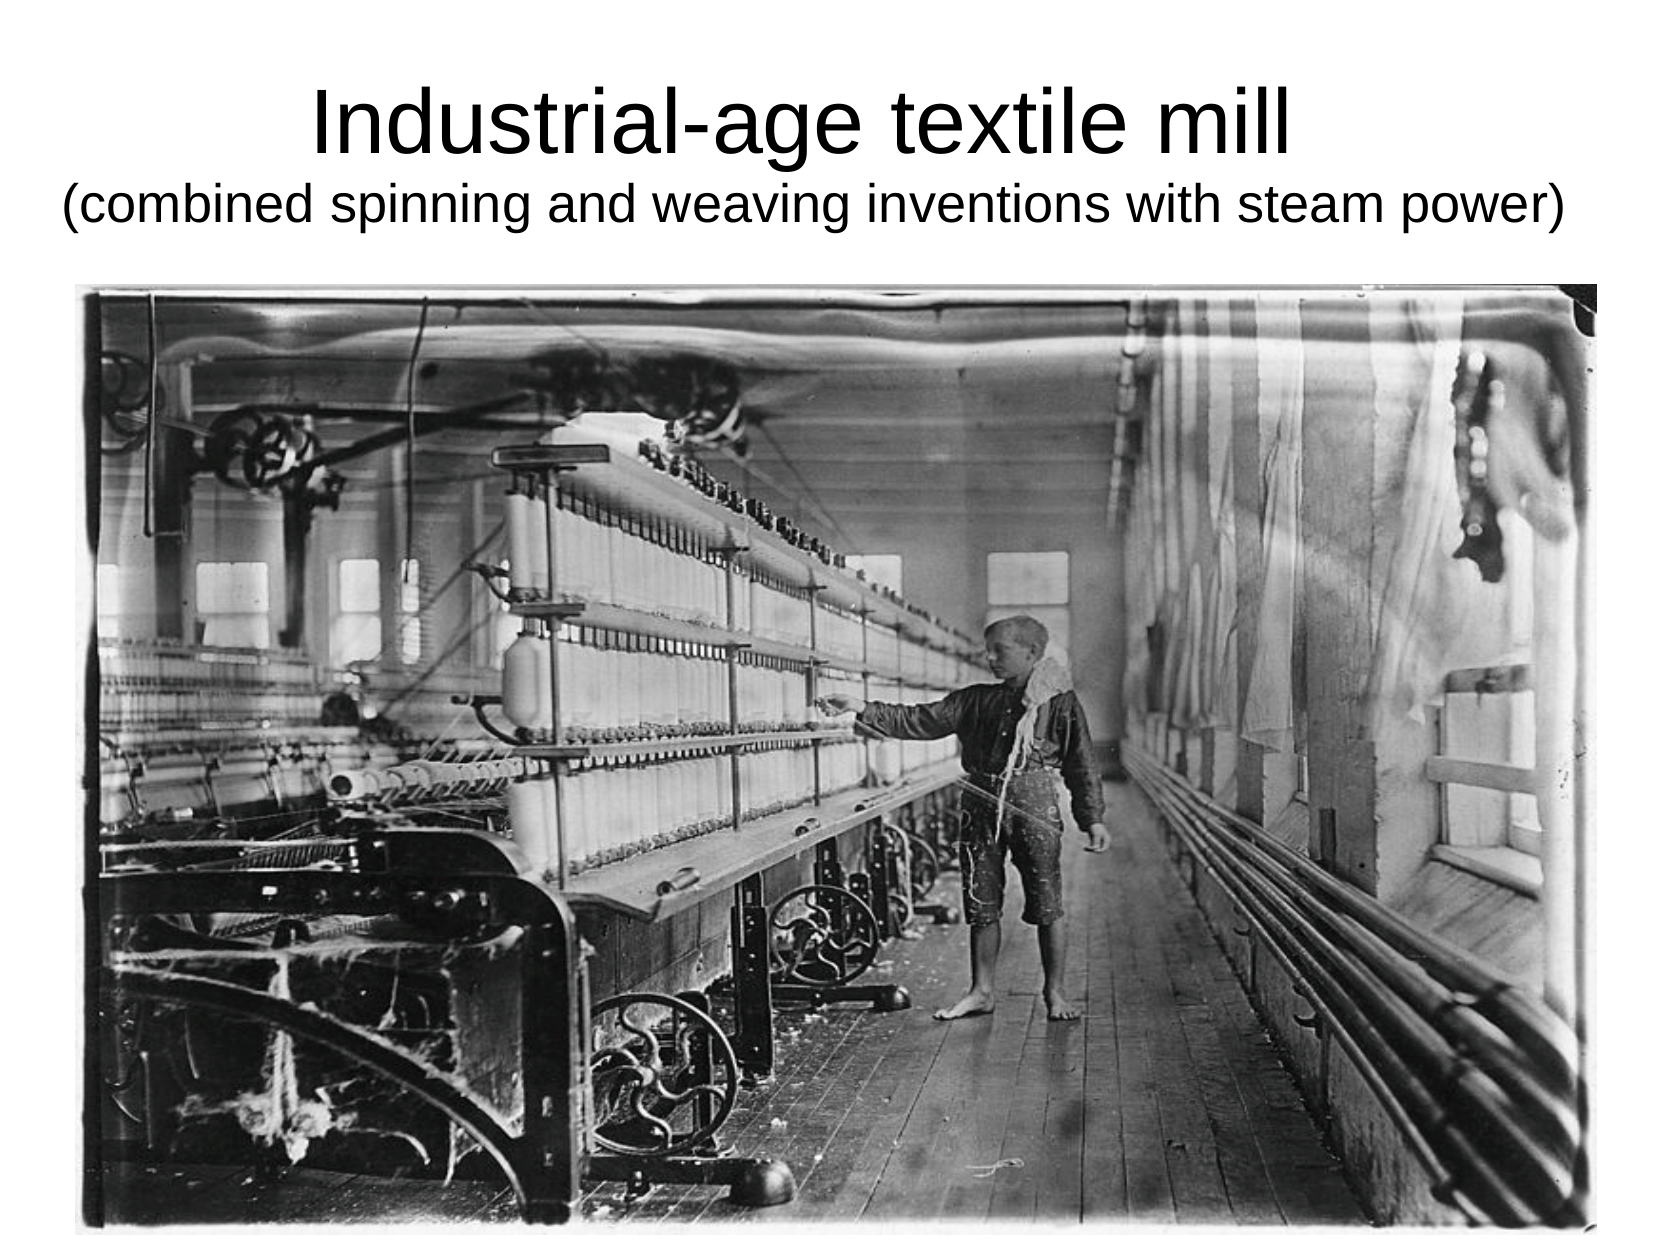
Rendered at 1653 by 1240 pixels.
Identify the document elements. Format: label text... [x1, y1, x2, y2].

picture [74, 284, 1597, 1236]
title Industrial-age textile mill (combined spinning and weaving inventions with steam power) [59, 48, 1571, 257]
